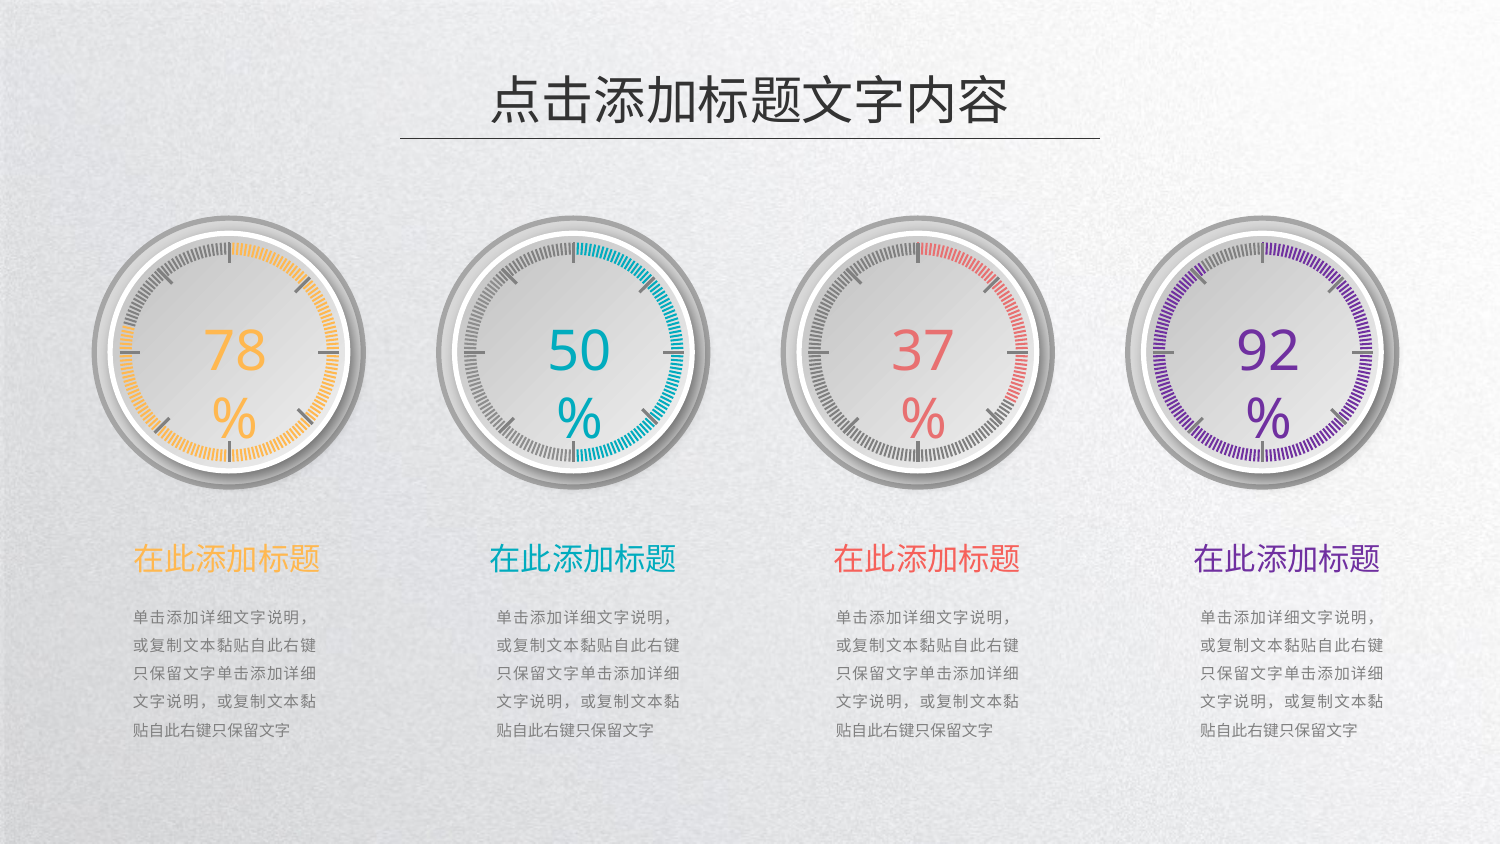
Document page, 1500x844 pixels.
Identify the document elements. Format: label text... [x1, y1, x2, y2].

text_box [94, 218, 364, 488]
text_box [474, 531, 705, 777]
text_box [1127, 218, 1397, 488]
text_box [1178, 531, 1410, 777]
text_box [464, 236, 687, 463]
picture [0, 0, 1500, 844]
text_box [1152, 236, 1376, 463]
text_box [808, 236, 1031, 463]
text_box 点击添加标题文字内容 [472, 60, 1028, 138]
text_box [119, 236, 343, 463]
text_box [118, 531, 349, 777]
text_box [438, 218, 708, 488]
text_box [818, 531, 1050, 777]
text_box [783, 218, 1053, 488]
